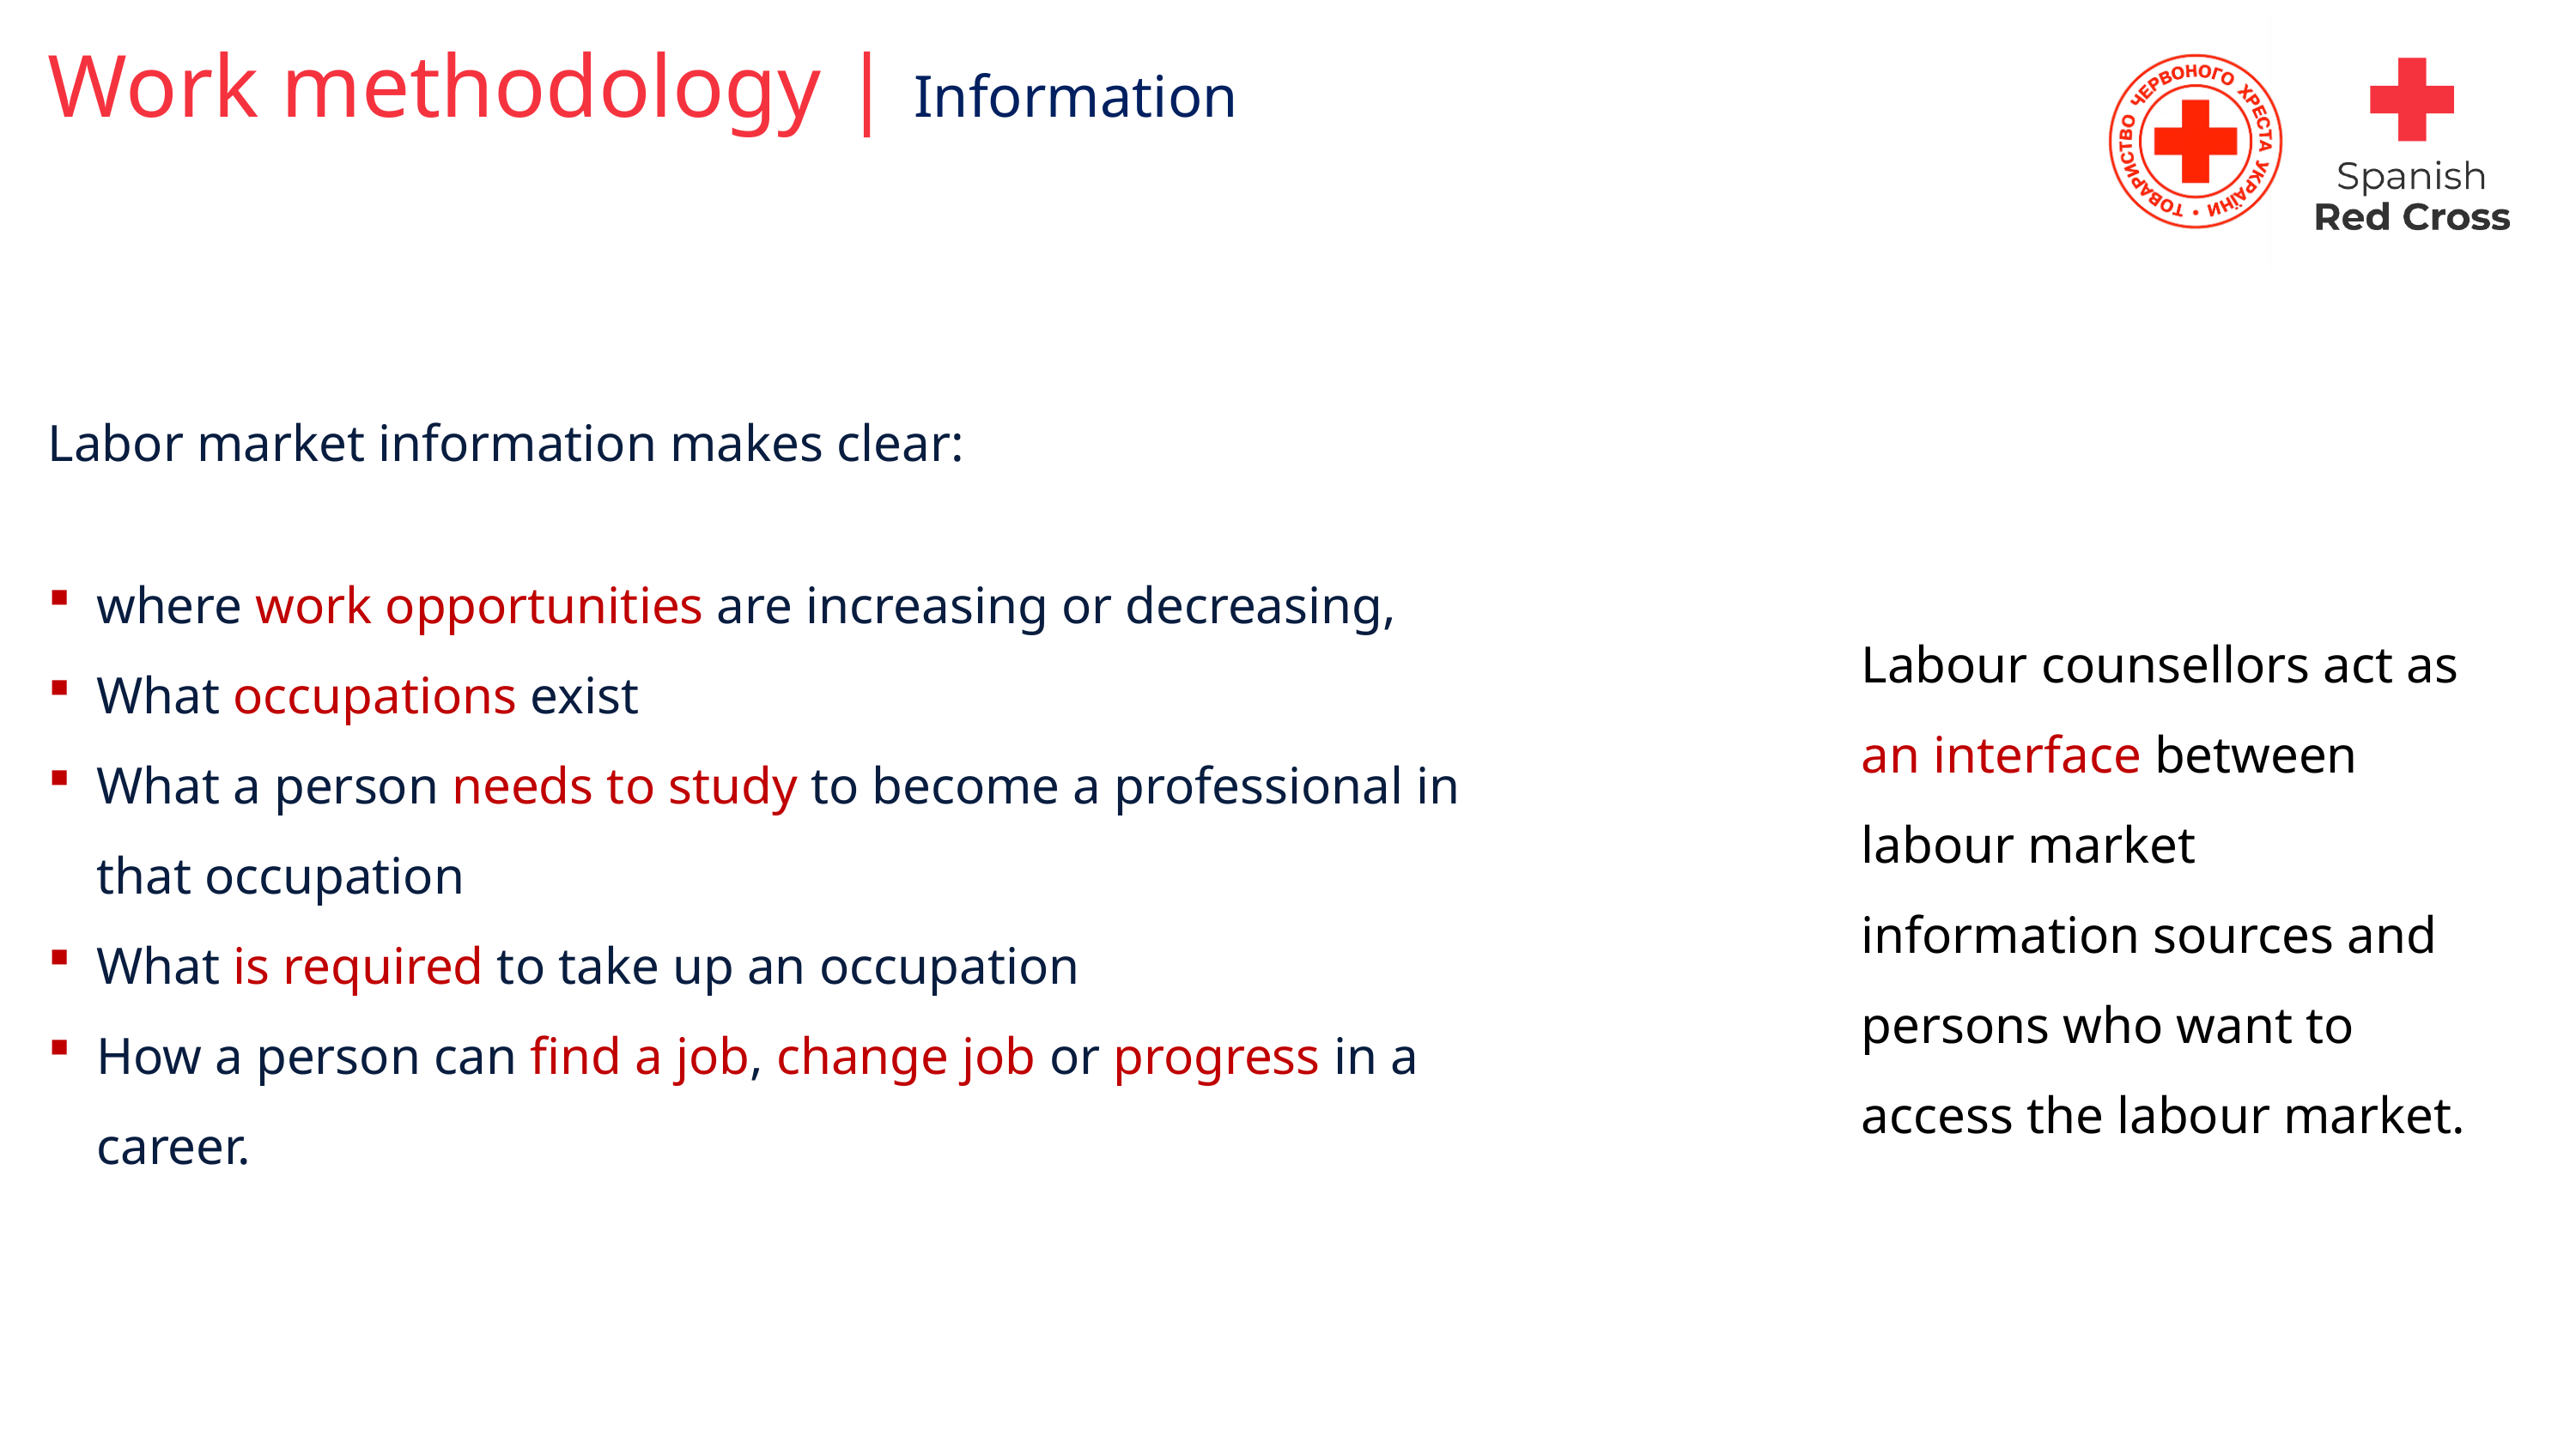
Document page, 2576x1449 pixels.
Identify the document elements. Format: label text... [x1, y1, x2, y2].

text_box Labor market information makes clear: where work opportunities are increasing or decreasing, What occupations exist What a person needs to study to become a professional in that occupation What is required to take up an occupation How a person can find a job, change job or progress in a career. [41, 374, 1499, 1181]
text_box Labour counsellors act as an interface between labour market information sources and persons who want to access the labour market. [1848, 596, 2489, 1150]
picture [2100, 3, 2547, 281]
text_box Work methodology | Information [41, 24, 1893, 141]
